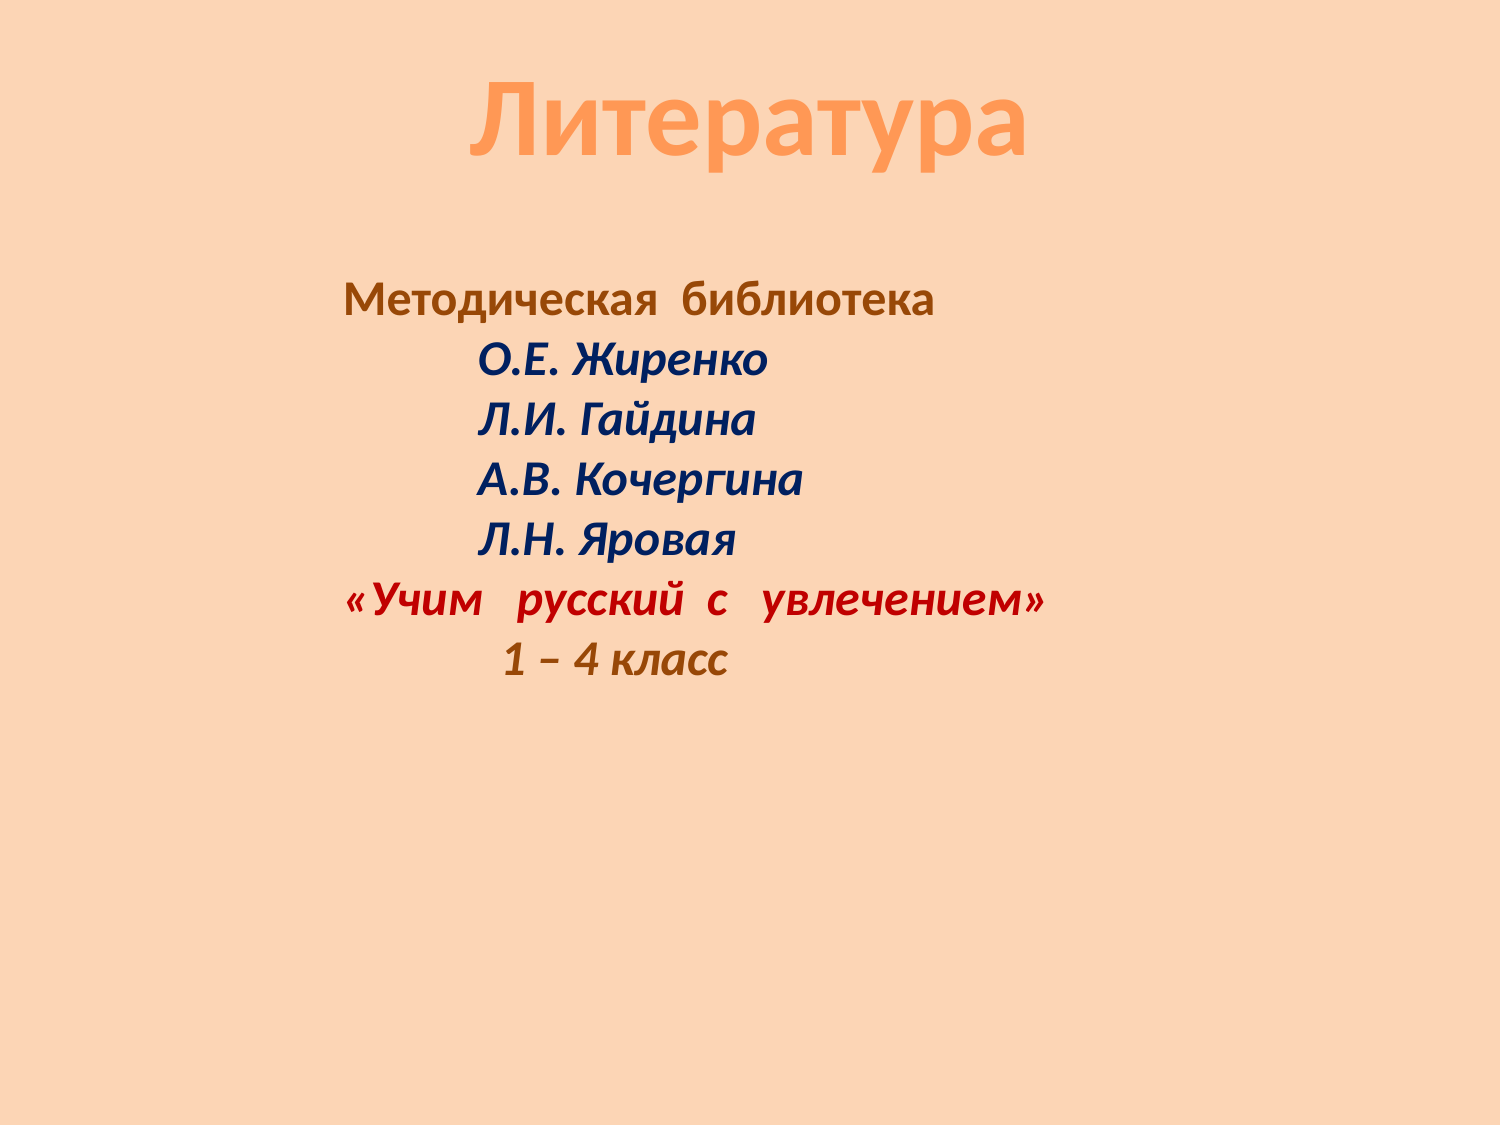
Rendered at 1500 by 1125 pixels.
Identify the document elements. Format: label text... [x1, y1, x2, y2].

text_box Литература [387, 35, 1113, 186]
text_box Методическая библиотека О.Е. Жиренко Л.И. Гайдина А.В. Кочергина Л.Н. Яровая «Учим русский с увлечением» 1 – 4 класс [328, 257, 1125, 693]
